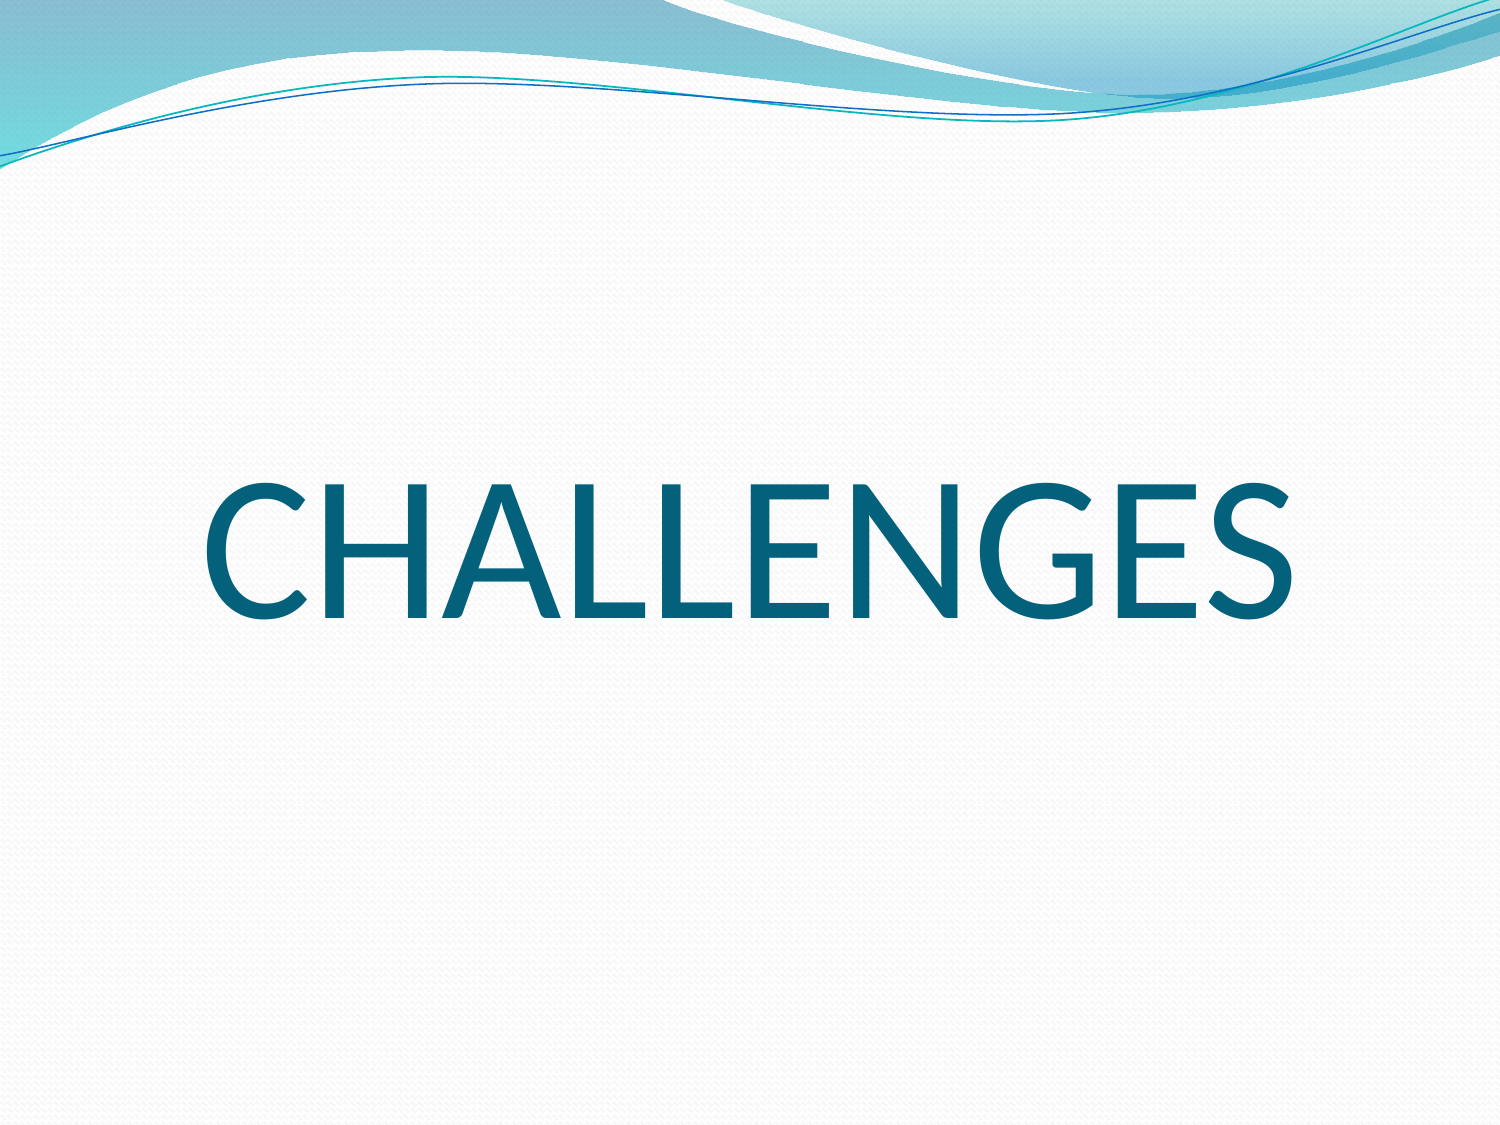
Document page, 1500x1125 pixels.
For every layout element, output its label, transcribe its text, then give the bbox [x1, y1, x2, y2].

title CHALLENGES [75, 437, 1425, 625]
